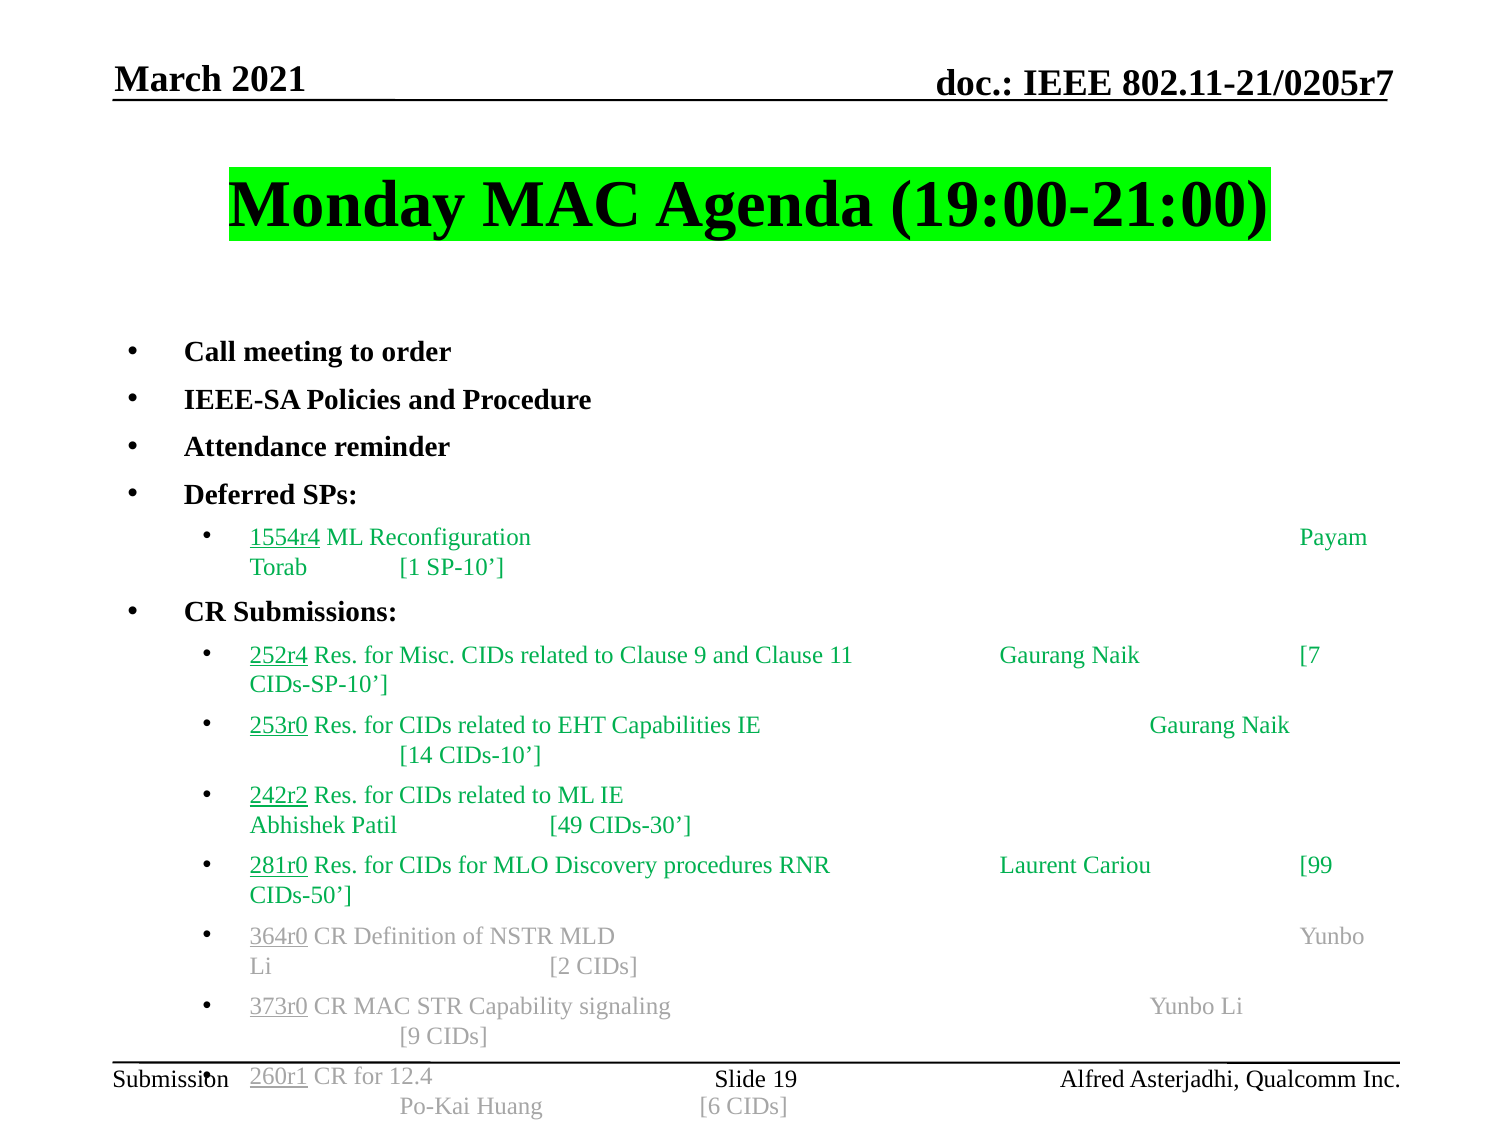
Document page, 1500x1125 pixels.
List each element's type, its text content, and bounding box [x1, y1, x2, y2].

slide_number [114, 54, 423, 100]
title Monday MAC Agenda (19:00-21:00) [112, 112, 1388, 288]
footer Alfred Asterjadhi, Qualcomm Inc. [878, 1061, 1402, 1093]
slide_number Slide 19 [712, 1061, 800, 1123]
list Call meeting to order IEEE-SA Policies and Procedure Attendance reminder Deferred SPs: 1554r4 ML Reconfiguration Payam Torab [1 SP-10’] CR Submissions: 252r4 Res. for Misc. CIDs related to Clause 9 and Clause 11 Gaurang Naik [7 CIDs-SP-10’] 253r0 Res. for CIDs related to EHT Capabilities IE Gaurang Naik [14 CIDs-10’] 242r2 Res. for CIDs related to ML IE Abhishek Patil [49 CIDs-30’] 281r0 Res. for CIDs for MLO Discovery procedures RNR Laurent Cariou [99 CIDs-50’] 364r0 CR Definition of NSTR MLD Yunbo Li [2 CIDs] 373r0 CR MAC STR Capability signaling Yunbo Li [9 CIDs] 260r1 CR for 12.4 Po-Kai Huang [6 CIDs] 320r0 CR for 35.3.11 Po-Kai Huang [6 CIDs] AoB: None. Recess [112, 324, 1388, 1038]
